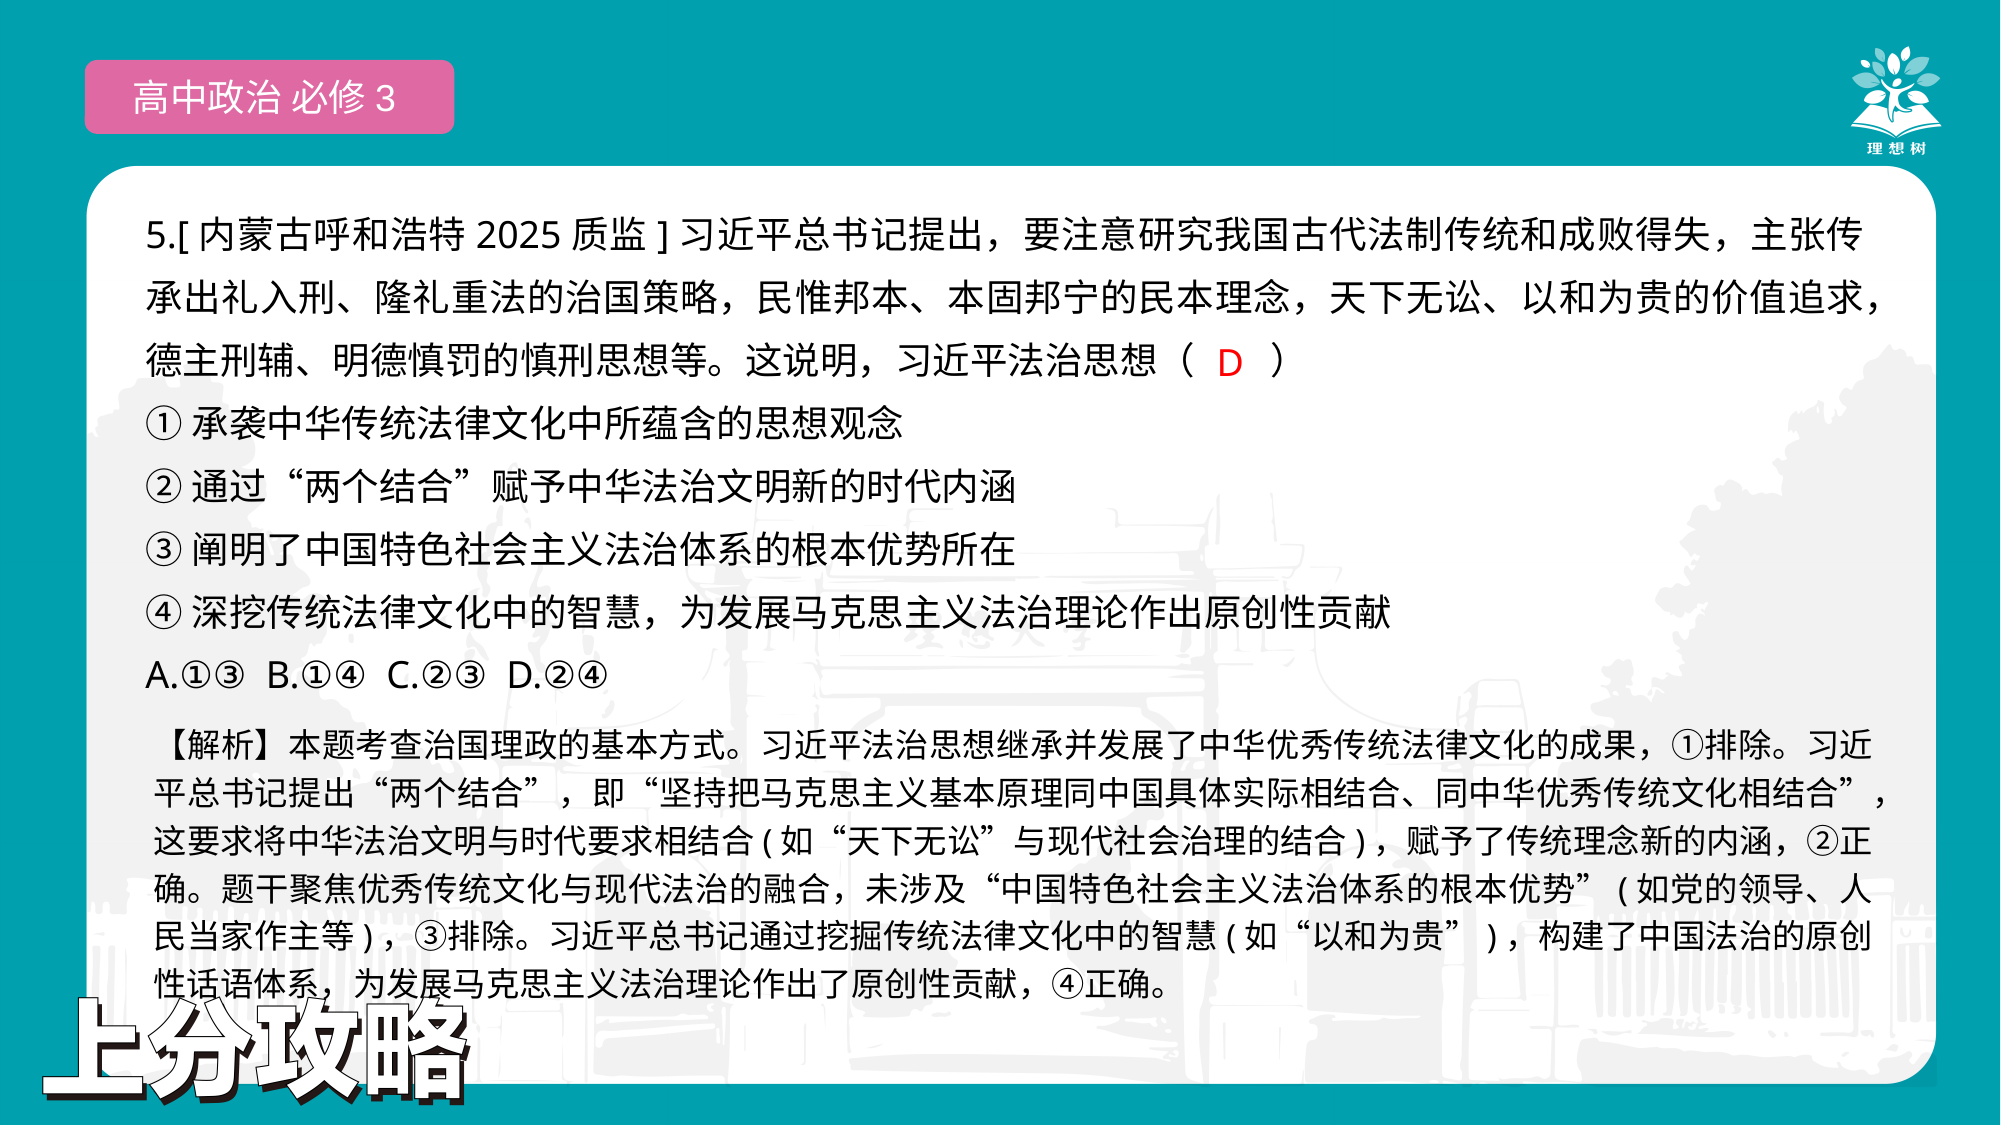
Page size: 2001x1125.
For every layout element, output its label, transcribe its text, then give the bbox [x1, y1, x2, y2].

text_box D [1192, 308, 1309, 391]
text_box 5.[内蒙古呼和浩特2025质监]习近平总书记提出，要注意研究我国古代法制传统和成败得失，主张传承出礼入刑、隆礼重法的治国策略，民惟邦本、本固邦宁的民本理念，天下无讼、以和为贵的价值追求，德主刑辅、明德慎罚的慎刑思想等。这说明，习近平法治思想（ ） ①承袭中华传统法律文化中所蕴含的思想观念 ②通过“两个结合”赋予中华法治文明新的时代内涵 ③阐明了中国特色社会主义法治体系的根本优势所在 ④深挖传统法律文化中的智慧，为发展马克思主义法治理论作出原创性贡献 A.①③ B.①④ C.②③ D.②④ [130, 185, 1880, 704]
text_box 【解析】本题考查治国理政的基本方式。习近平法治思想继承并发展了中华优秀传统法律文化的成果，①排除。习近平总书记提出“两个结合”，即“坚持把马克思主义基本原理同中国具体实际相结合、同中华优秀传统文化相结合”，这要求将中华法治文明与时代要求相结合(如“天下无讼”与现代社会治理的结合)，赋予了传统理念新的内涵，②正确。题干聚焦优秀传统文化与现代法治的融合，未涉及“中国特色社会主义法治体系的根本优势”(如党的领导、人民当家作主等)，③排除。习近平总书记通过挖掘传统法律文化中的智慧(如“以和为贵”)，构建了中国法治的原创性话语体系，为发展马克思主义法治理论作出了原创性贡献，④正确。 [139, 708, 1888, 1011]
text_box 高中政治 必修3 [83, 58, 456, 135]
picture [0, 0, 2001, 1125]
